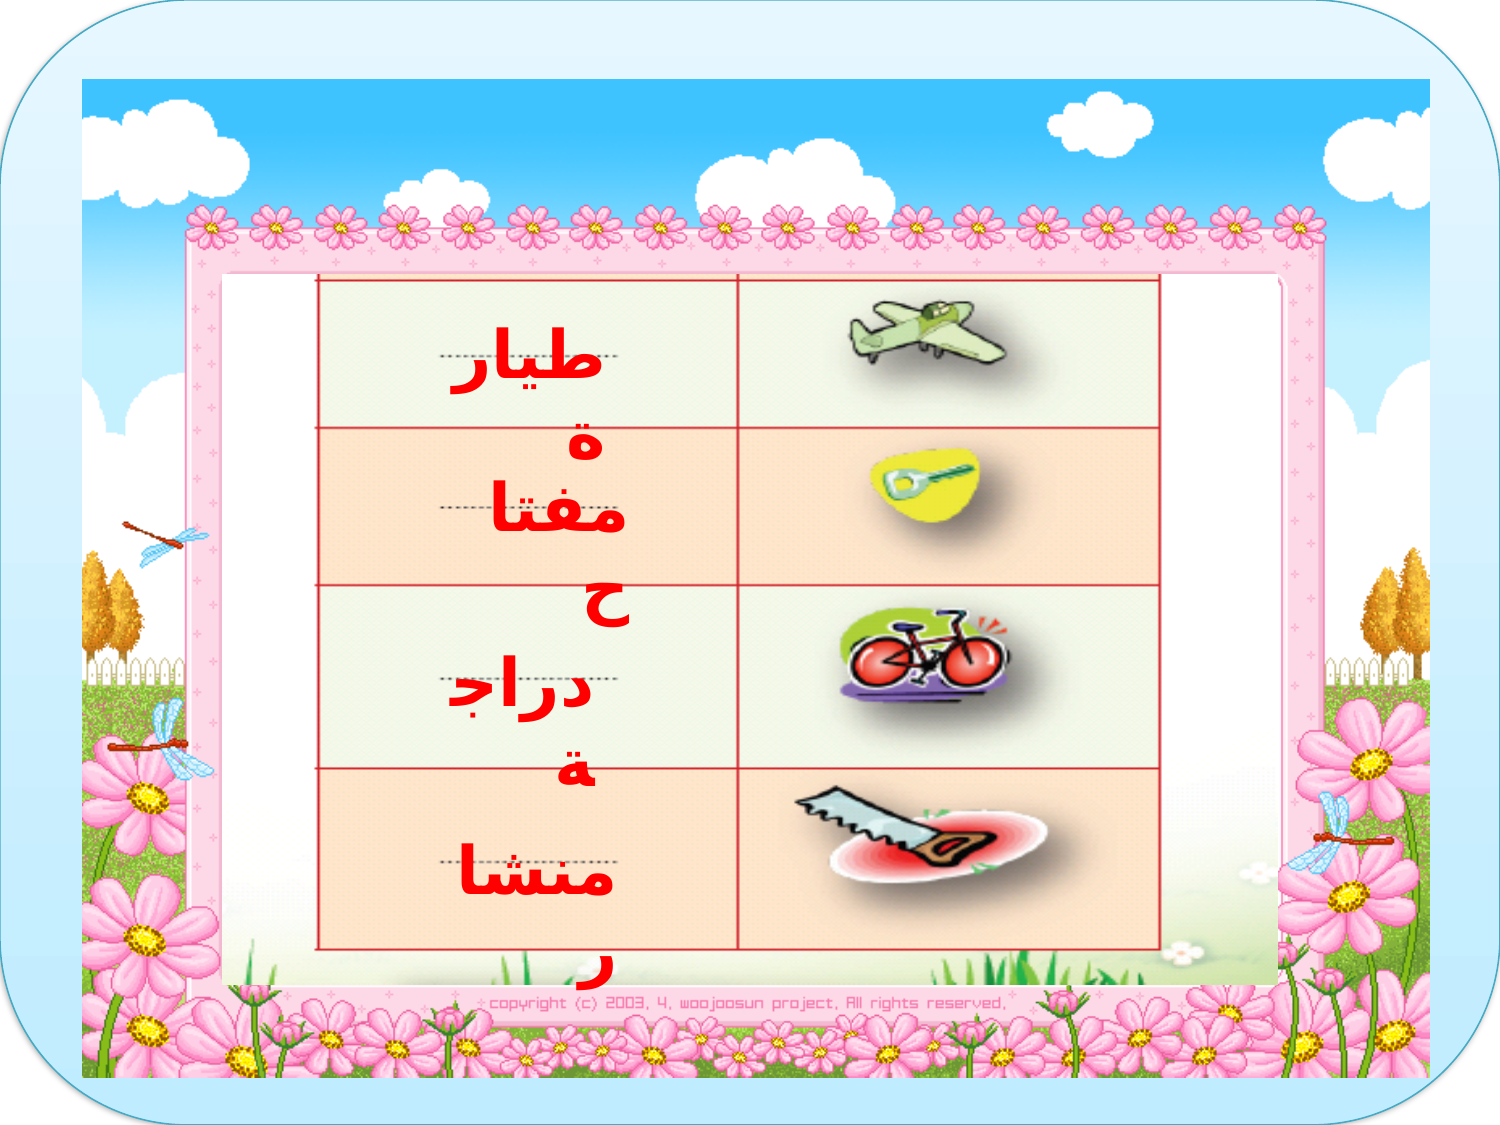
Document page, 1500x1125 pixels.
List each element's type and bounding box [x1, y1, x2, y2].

text_box [0, 0, 1500, 1125]
picture [81, 79, 1430, 1079]
